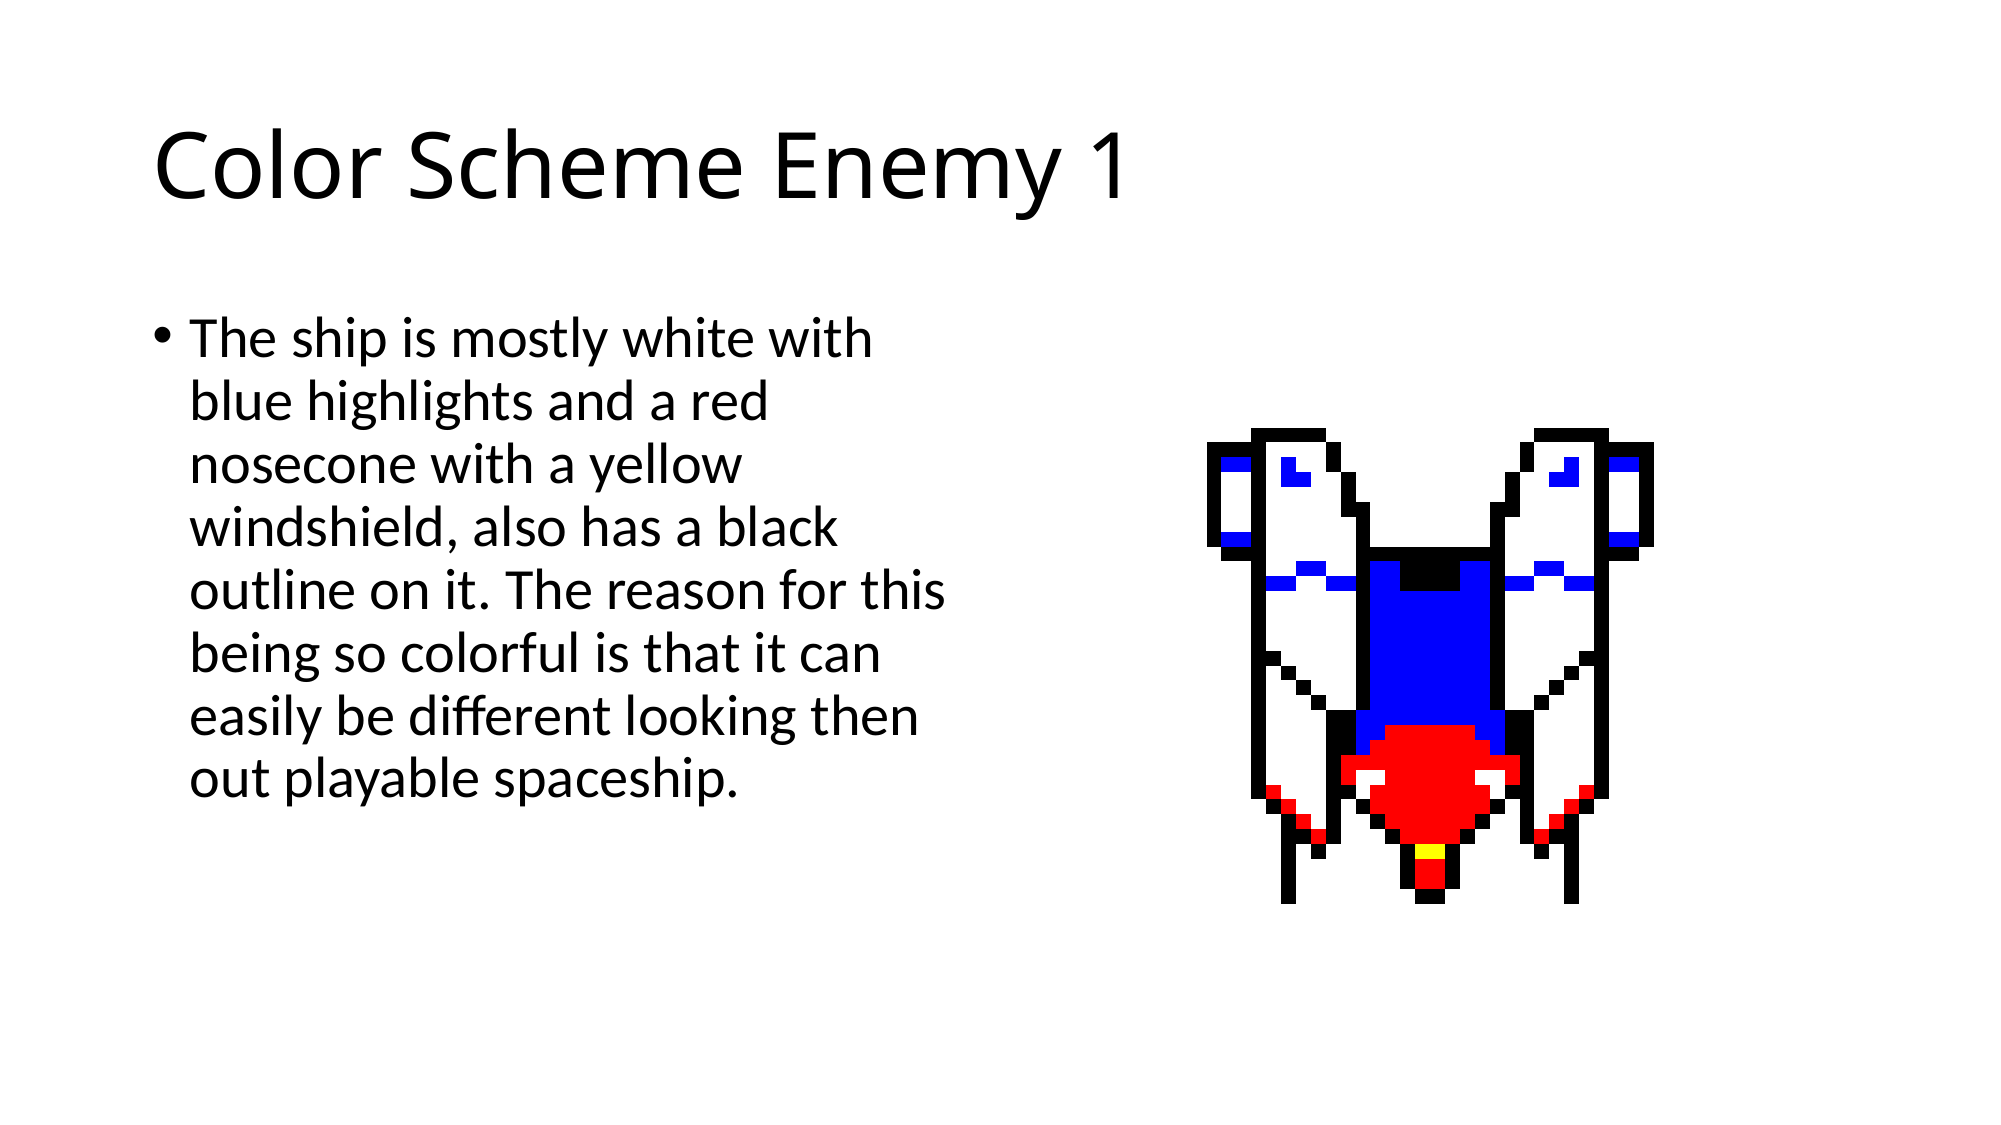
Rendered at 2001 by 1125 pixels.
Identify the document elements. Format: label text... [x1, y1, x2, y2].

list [1207, 428, 1684, 904]
title Color Scheme Enemy 1 [137, 59, 1863, 278]
list The ship is mostly white with blue highlights and a red nosecone with a yellow windshield, also has a black outline on it. The reason for this being so colorful is that it can easily be different looking then out playable spaceship. [137, 299, 988, 1014]
